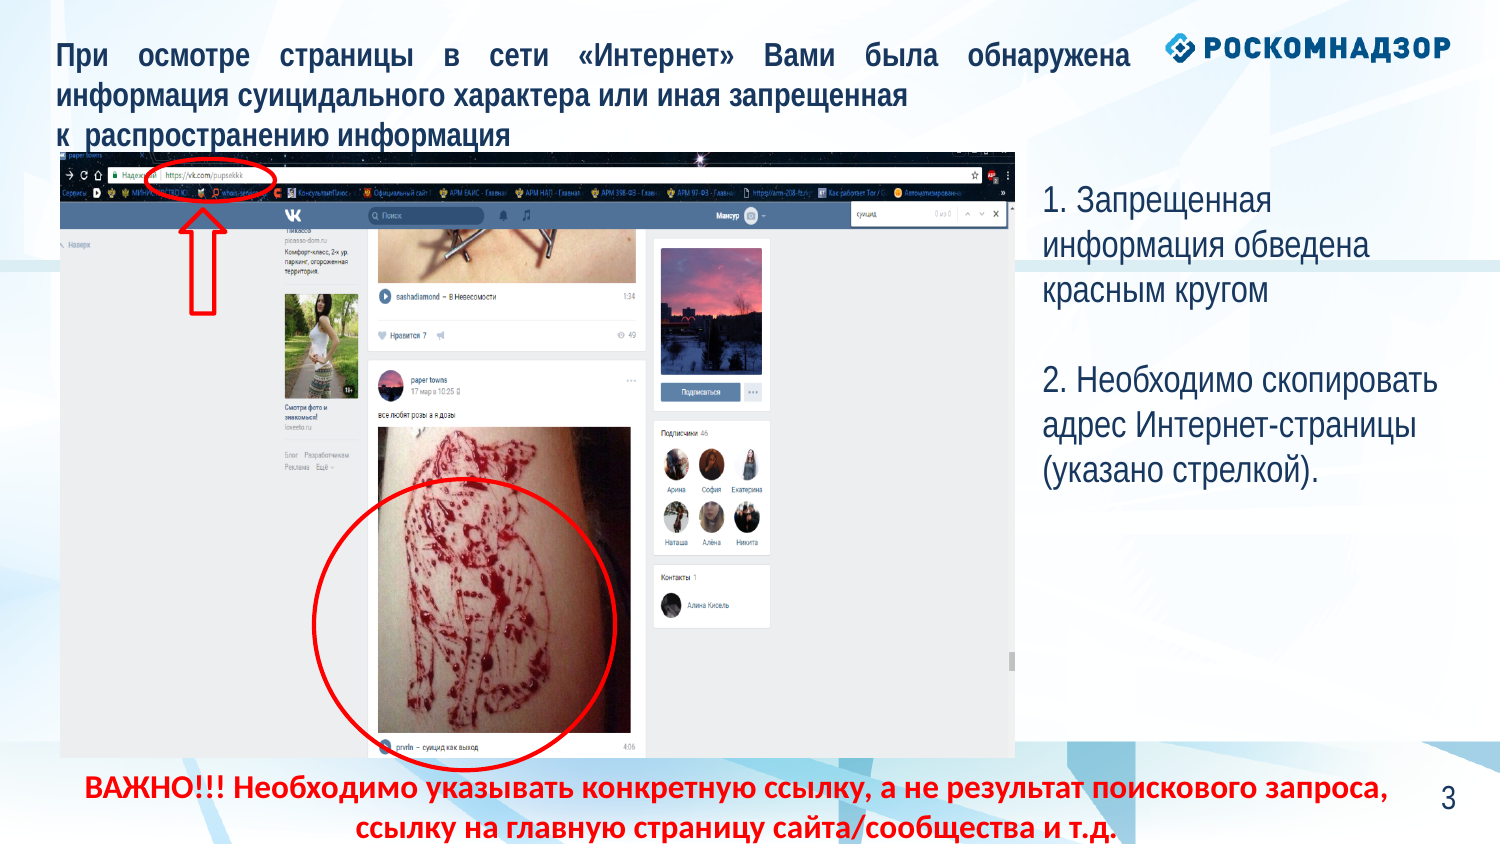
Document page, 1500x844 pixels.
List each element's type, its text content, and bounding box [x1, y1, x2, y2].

picture [0, 0, 1500, 844]
text_box 1. Запрещенная информация обведена красным кругом 2. Необходимо скопировать адрес Интернет-страницы (указано стрелкой). [1027, 168, 1457, 265]
text_box При осмотре страницы в сети «Интернет» Вами была обнаружена информация суицидального характера или иная запрещенная к распространению информация [40, 33, 1148, 153]
text_box ВАЖНО!!! Необходимо указывать конкретную ссылку, а не результат поискового запроса, ссылку на главную страницу сайта/сообщества и т.д. [40, 757, 1435, 844]
slide_number 2 [1435, 766, 1472, 827]
text_box 1. Запрещенная информация обведена красным кругом 2. Необходимо скопировать адрес Интернет-страницы (указано стрелкой). [1027, 275, 1457, 498]
